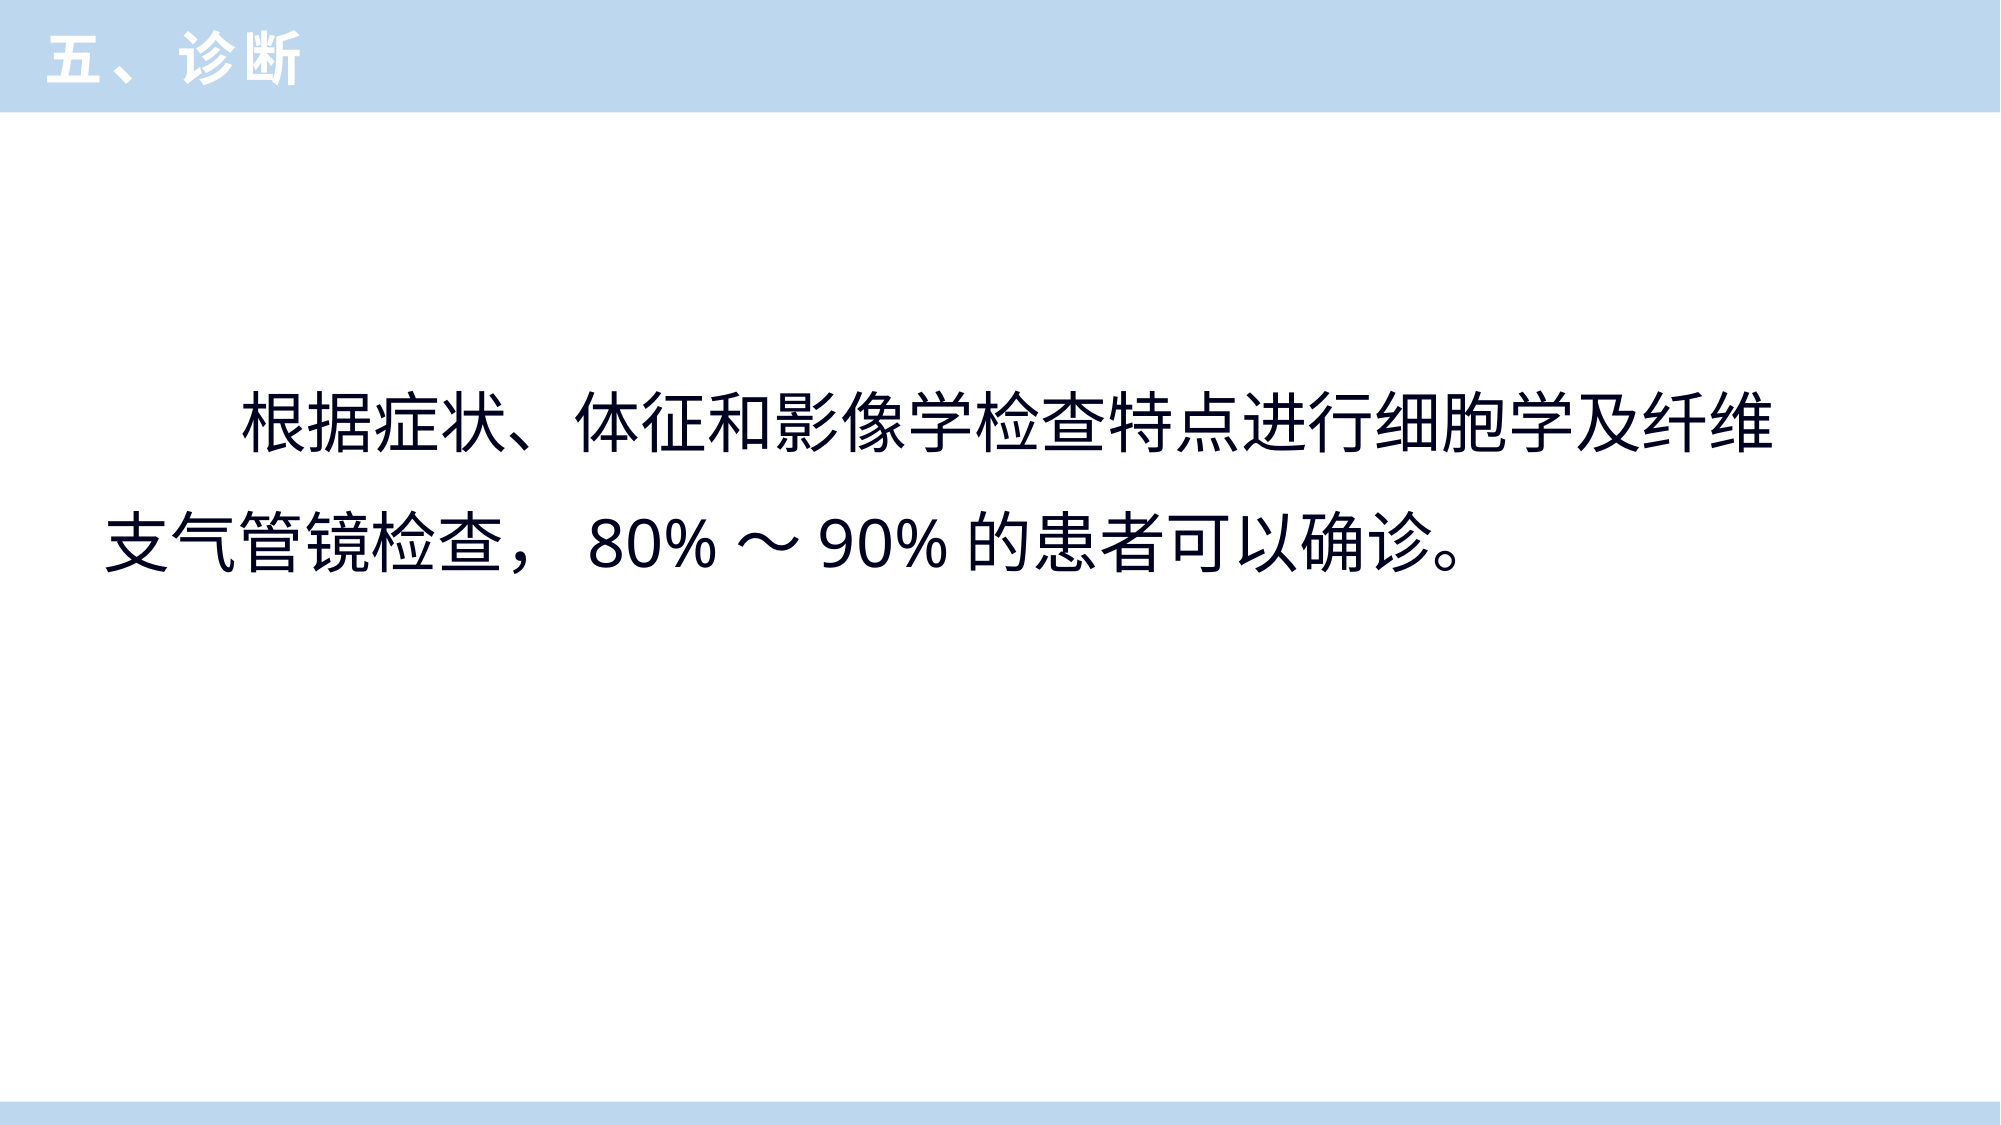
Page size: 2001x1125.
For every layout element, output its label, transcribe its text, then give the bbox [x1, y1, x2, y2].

text_box 根据症状、体征和影像学检查特点进行细胞学及纤维 支气管镜检查，80%～90%的患者可以确诊。 [89, 333, 1867, 705]
text_box 五、诊断 [33, 16, 315, 98]
